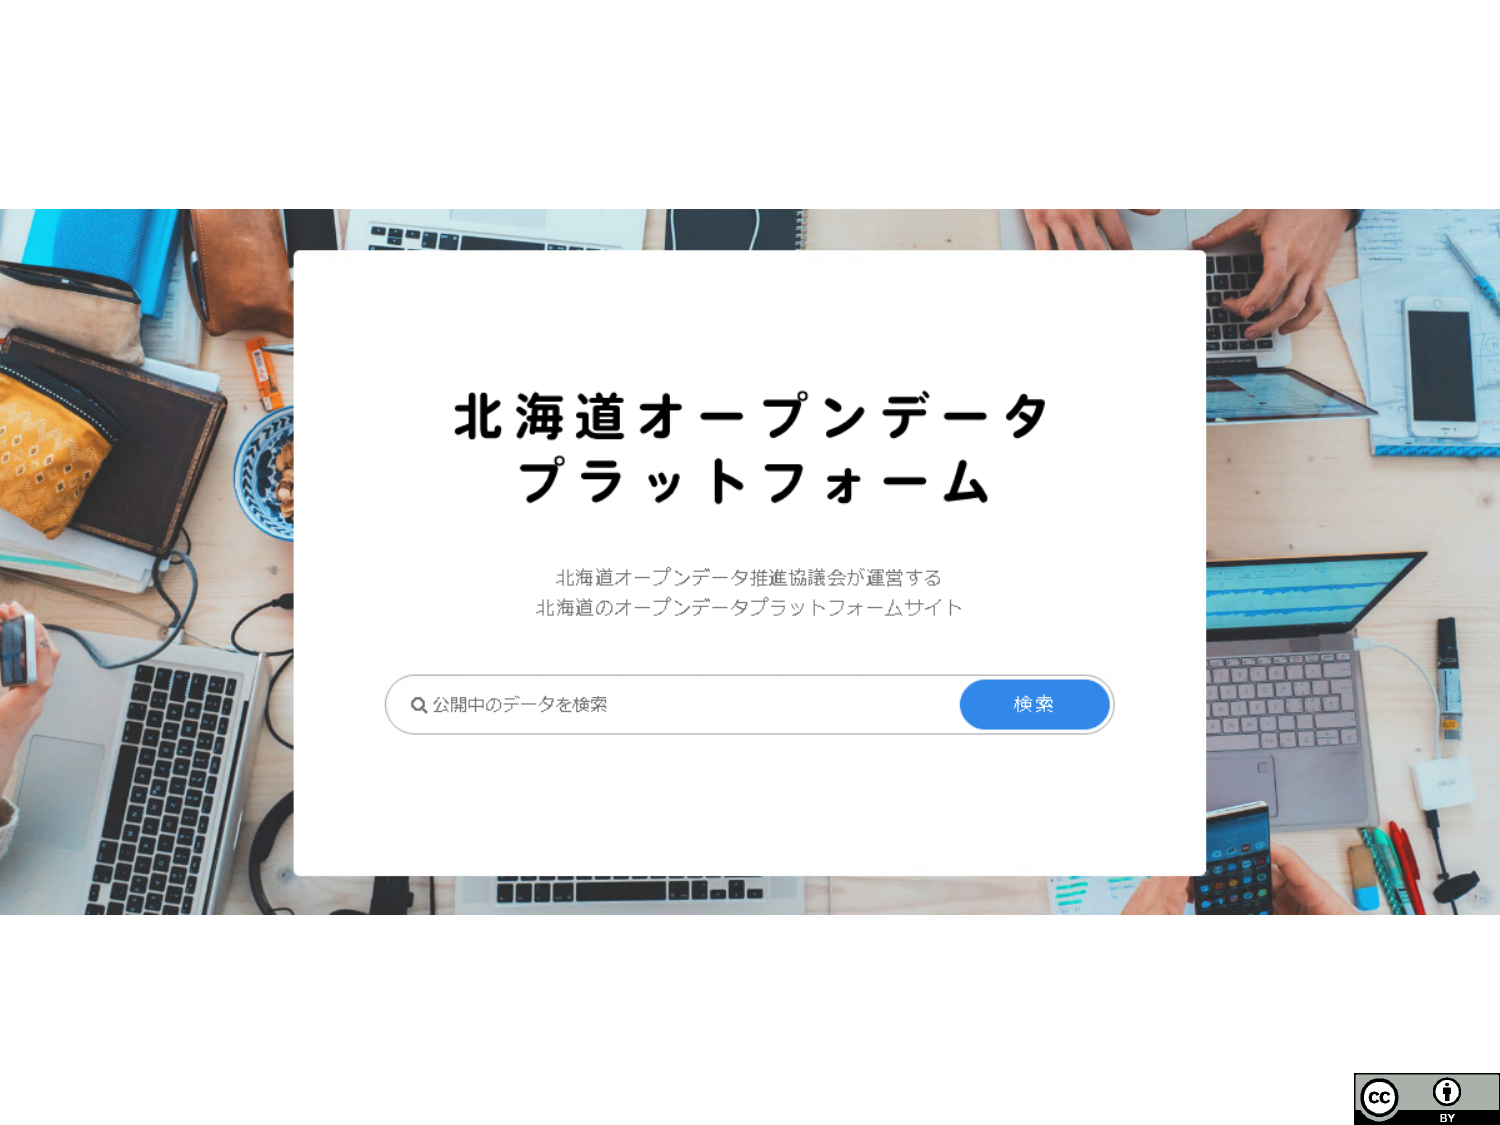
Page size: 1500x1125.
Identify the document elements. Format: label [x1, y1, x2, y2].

picture [1354, 1073, 1500, 1125]
picture [0, 209, 1500, 915]
